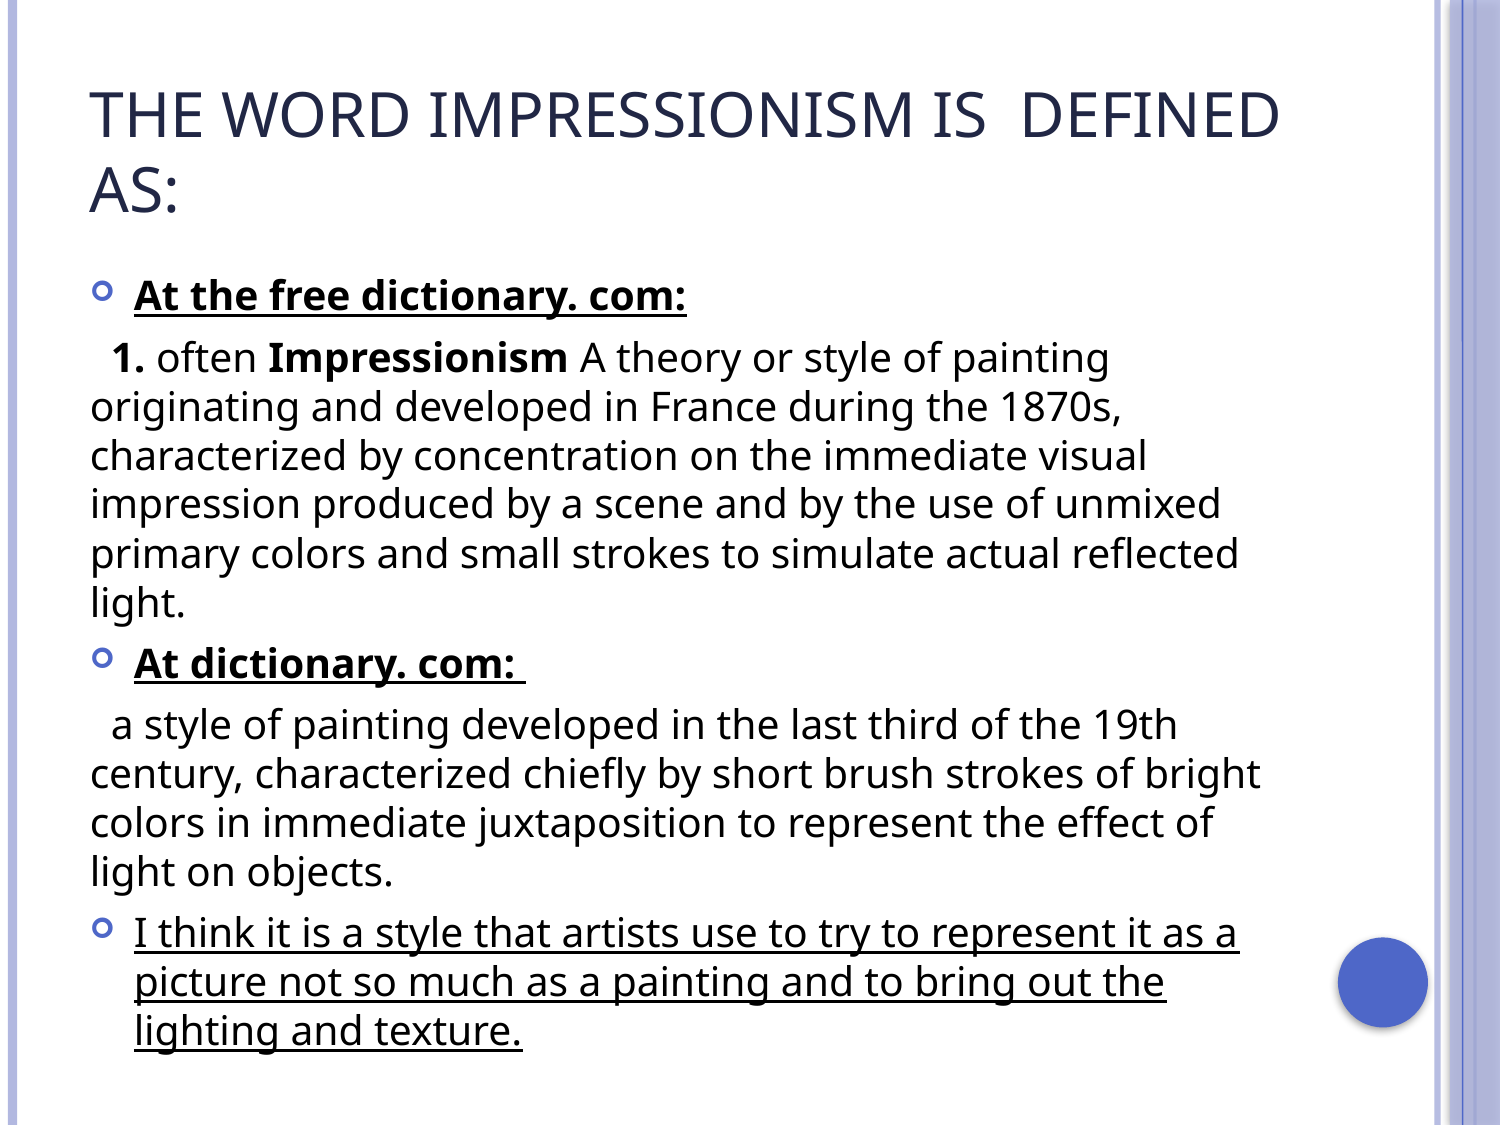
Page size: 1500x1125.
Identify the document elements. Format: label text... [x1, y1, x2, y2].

list At the free dictionary. com: 1. often Impressionism A theory or style of painting originating and developed in France during the 1870s, characterized by concentration on the immediate visual impression produced by a scene and by the use of unmixed primary colors and small strokes to simulate actual reflected light. At dictionary. com: a style of painting developed in the last third of the 19th century, characterized chiefly by short brush strokes of bright colors in immediate juxtaposition to represent the effect of light on objects. I think it is a style that artists use to try to represent it as a picture not so much as a painting and to bring out the lighting and texture. [75, 262, 1300, 1062]
title The word impressionism is defined as: [75, 45, 1300, 233]
